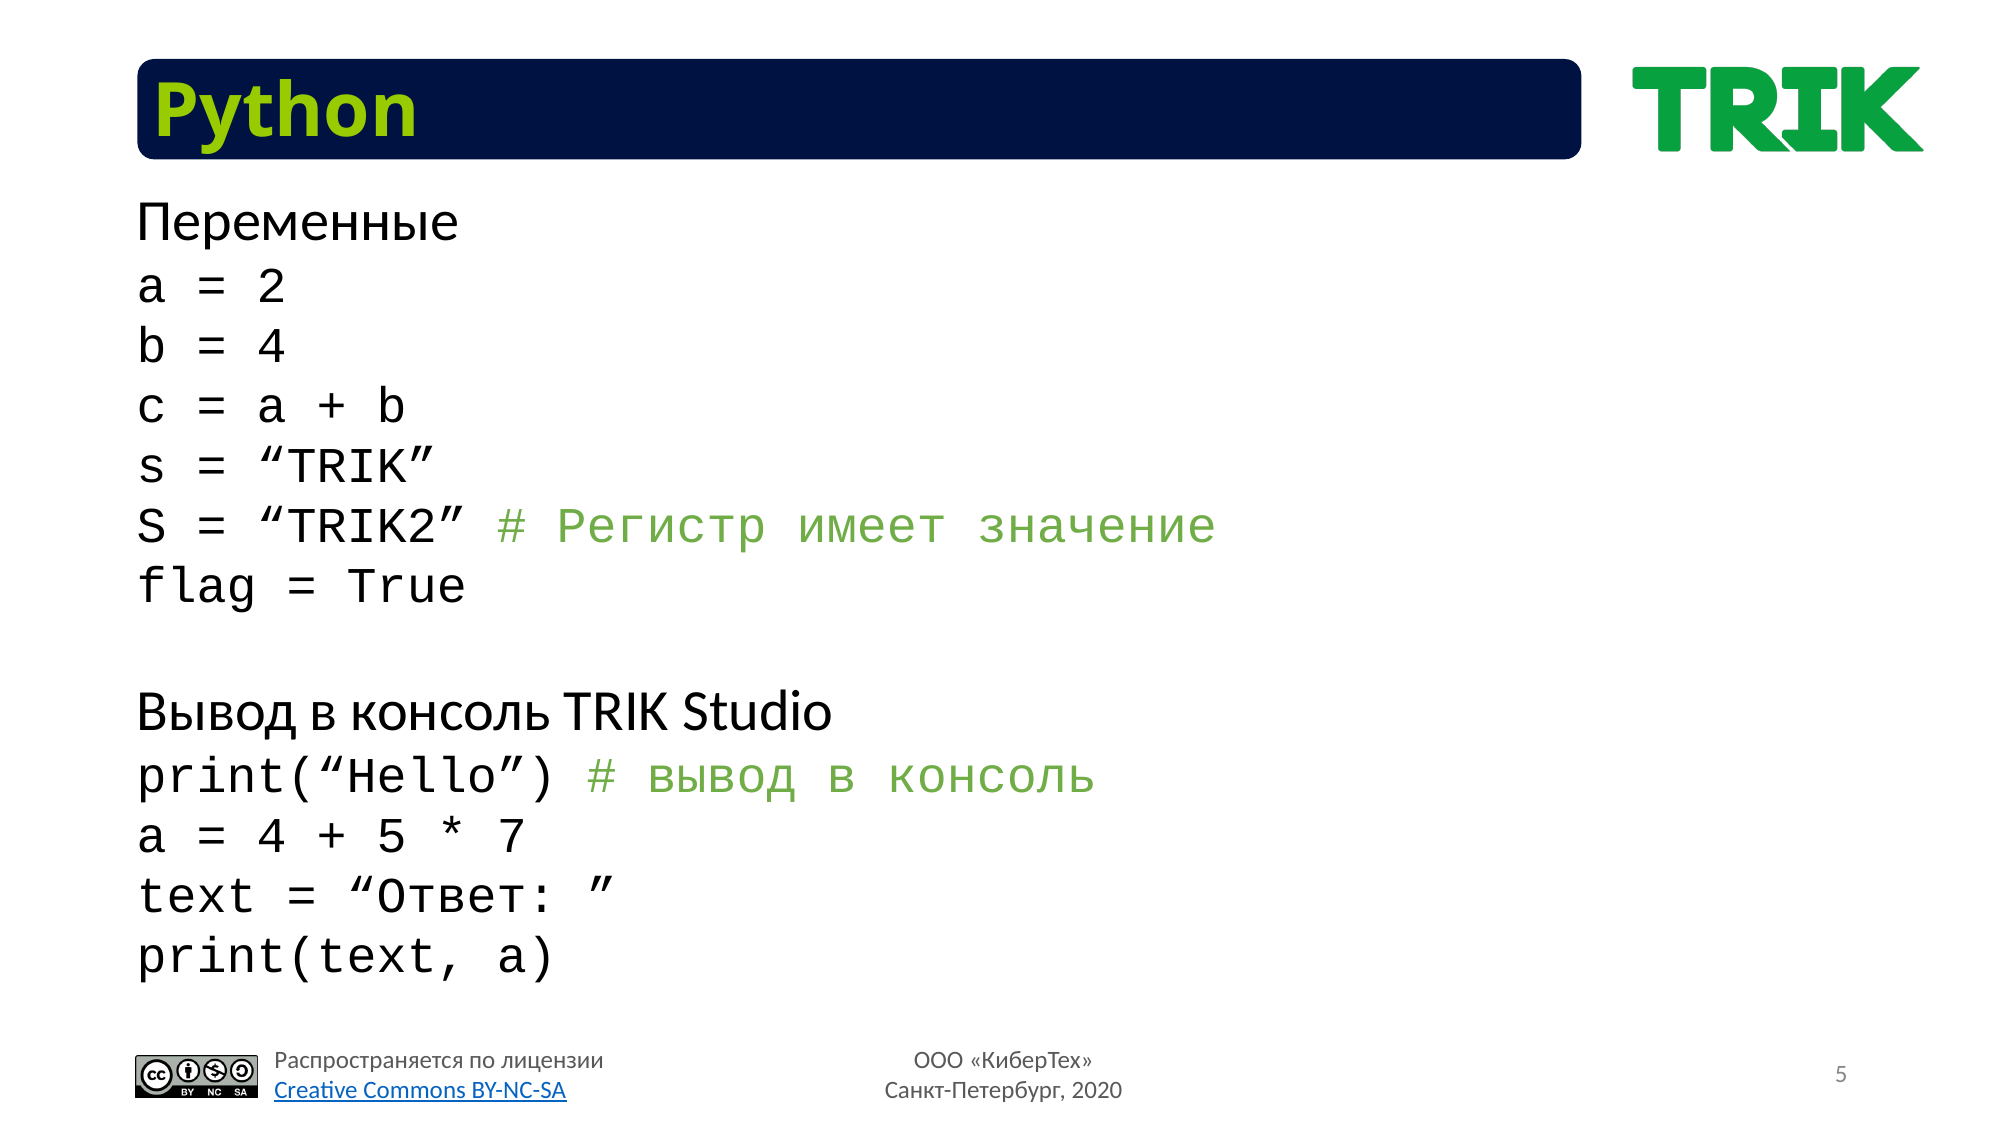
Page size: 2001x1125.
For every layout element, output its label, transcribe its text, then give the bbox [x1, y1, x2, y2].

title Python [137, 61, 1582, 163]
picture [135, 1055, 258, 1098]
picture [1631, 64, 1924, 154]
slide_number 5 [1412, 1042, 1863, 1103]
text_box Переменные a = 2 b = 4 c = a + b s = “TRIK” S = “TRIK2” # Регистр имеет значение flag = True Вывод в консоль TRIK Studio print(“Hello”) # вывод в консоль a = 4 + 5 * 7 text = “Ответ: ” print(text, a) [121, 174, 1551, 1018]
